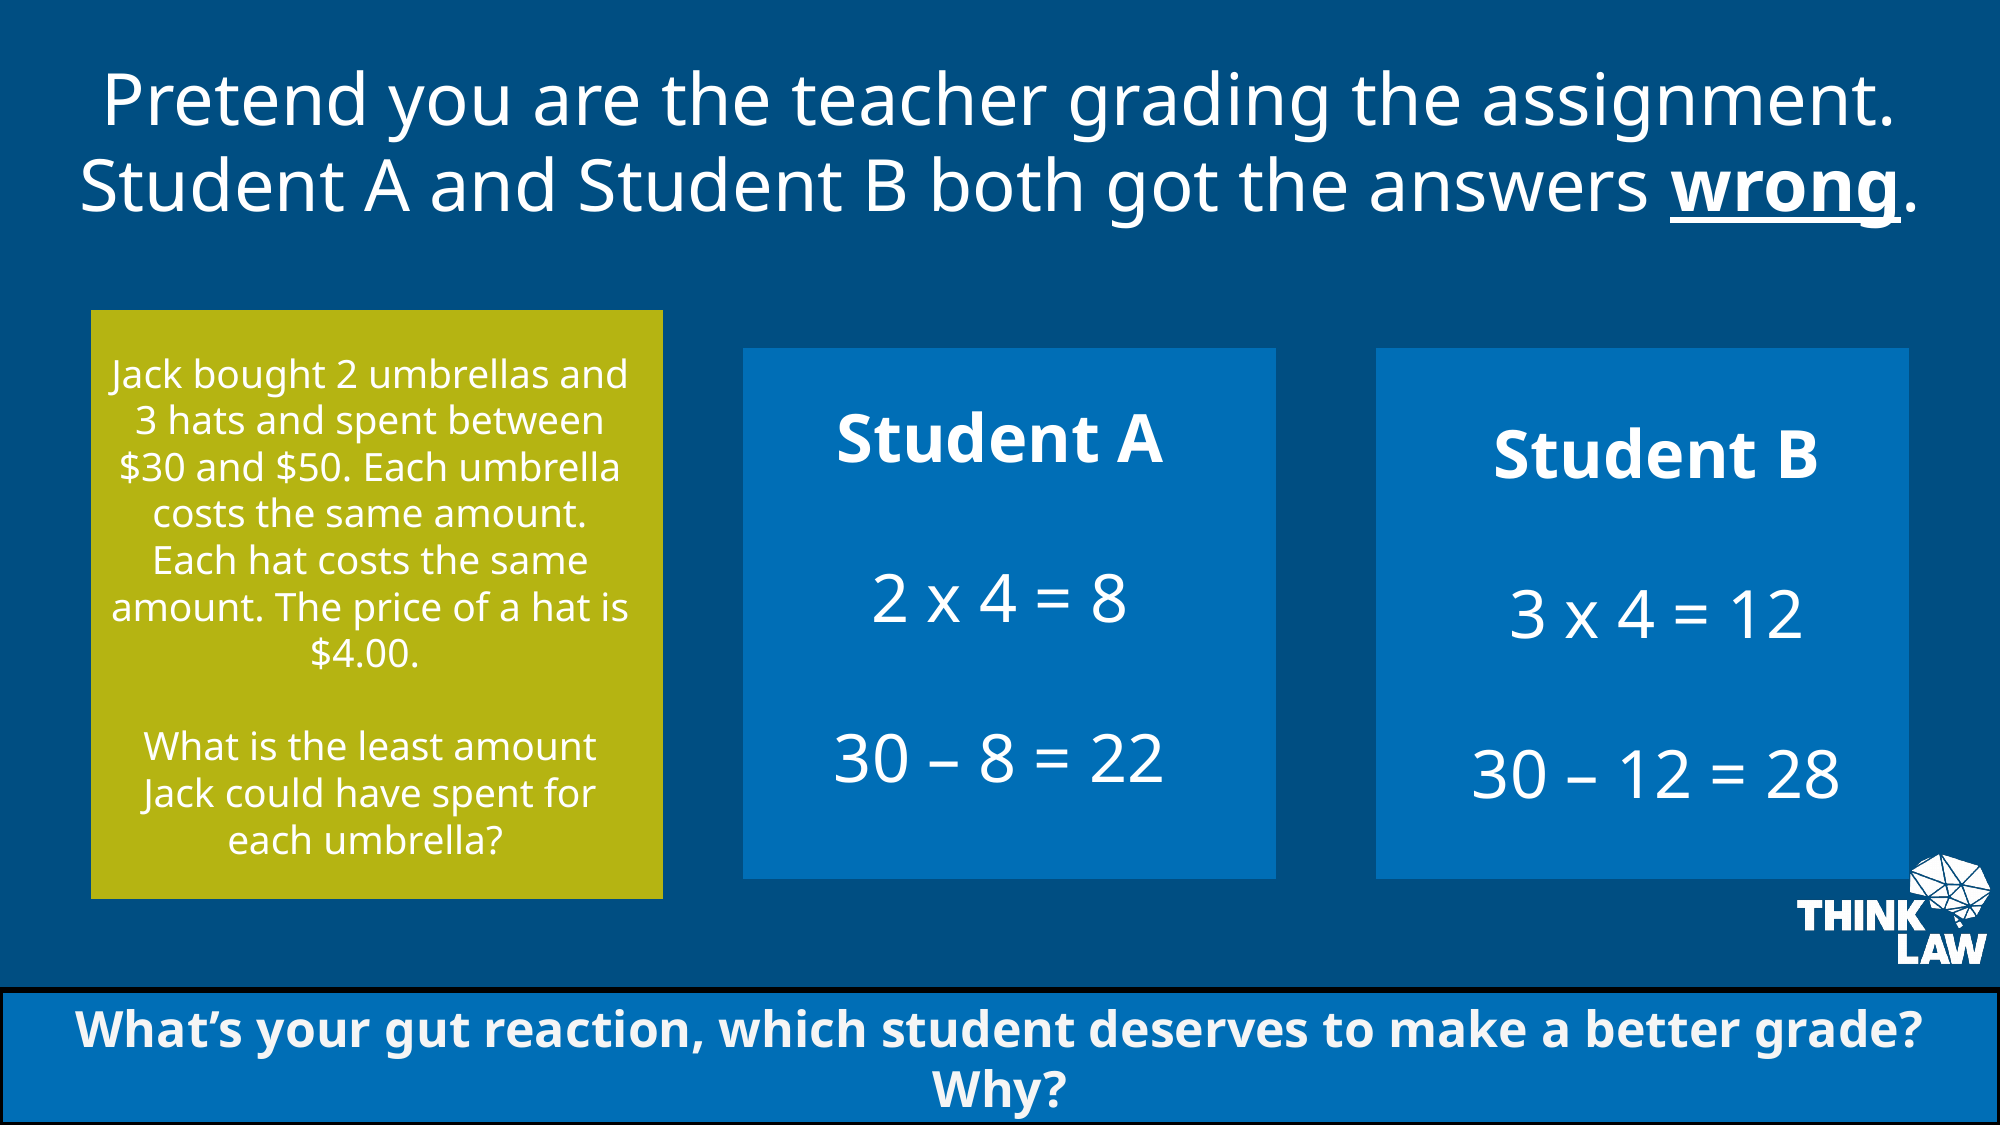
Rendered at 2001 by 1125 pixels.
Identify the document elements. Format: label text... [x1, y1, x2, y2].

text_box Pretend you are the teacher grading the assignment. Student A and Student B both got the answers wrong. [30, 53, 1970, 227]
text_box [742, 335, 1277, 879]
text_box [1375, 335, 1910, 879]
text_box [90, 310, 663, 899]
text_box Jack bought 2 umbrellas and 3 hats and spent between $30 and $50. Each umbrella costs the same amount. Each hat costs the same amount. The price of a hat is $4.00. What is the least amount Jack could have spent for each umbrella? [94, 341, 646, 923]
text_box [1791, 828, 1996, 980]
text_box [0, 980, 2000, 1125]
